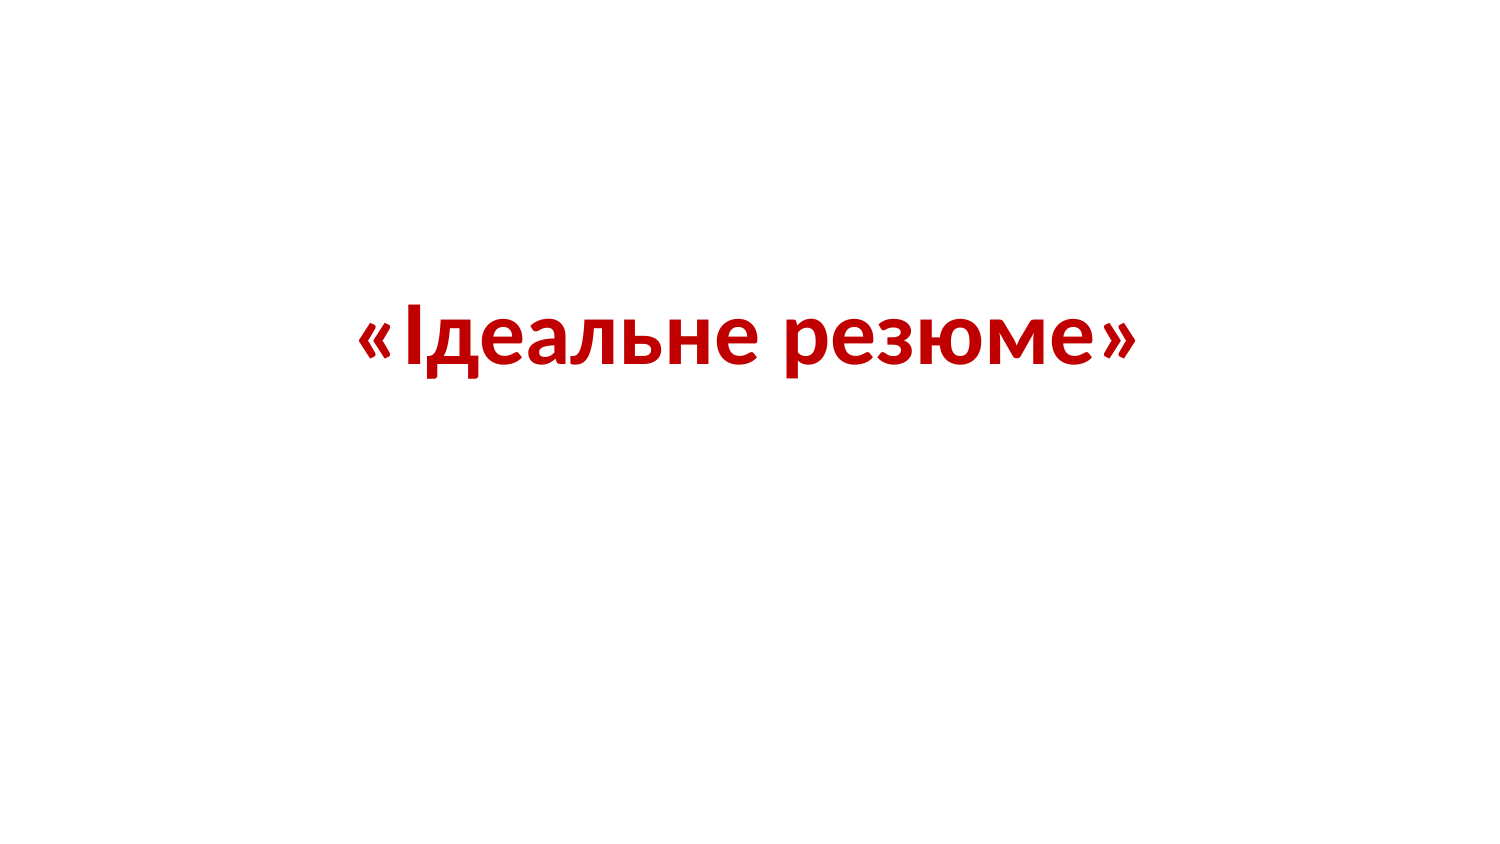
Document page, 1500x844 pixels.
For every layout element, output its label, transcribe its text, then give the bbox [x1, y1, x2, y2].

title «Ідеальне резюме» [75, 257, 1425, 399]
